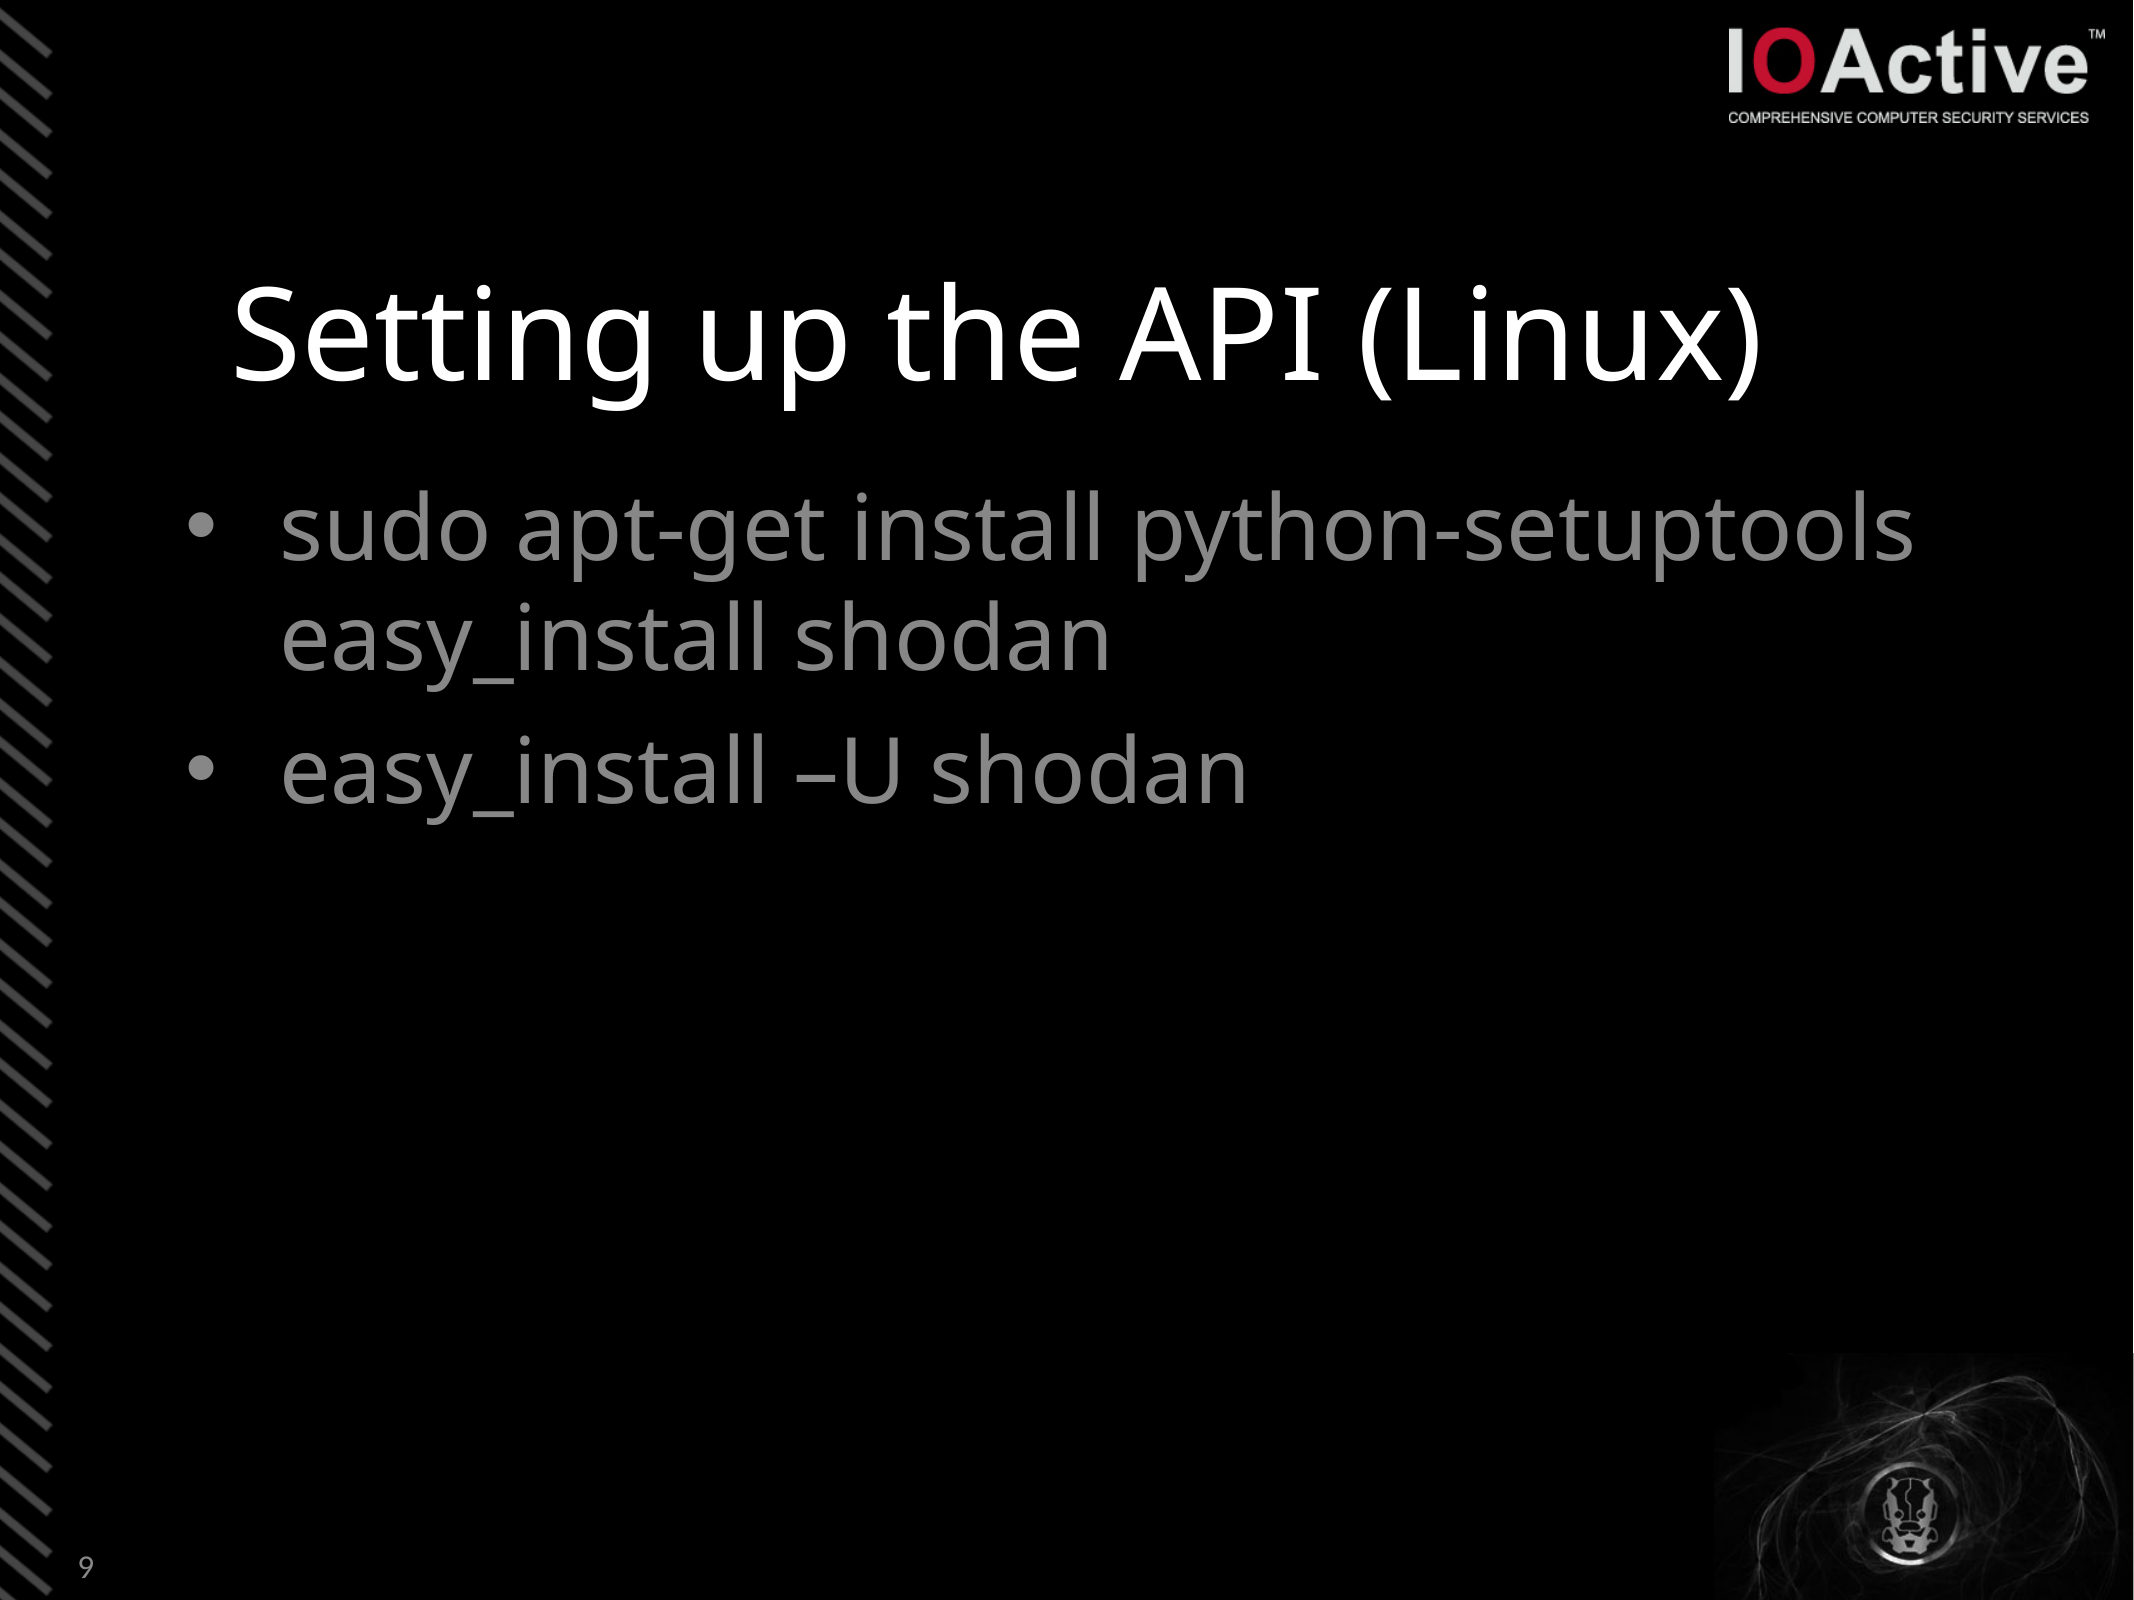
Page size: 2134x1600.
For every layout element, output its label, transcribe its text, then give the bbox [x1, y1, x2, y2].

list sudo apt-get install python-setuptools easy_install shodan easy_install –U shodan [179, 462, 1980, 1315]
picture [1729, 24, 2105, 123]
picture [0, 0, 55, 1600]
slide_number 9 [60, 1538, 110, 1592]
title Setting up the API (Linux) [91, 157, 1905, 500]
picture [1714, 1353, 2134, 1600]
